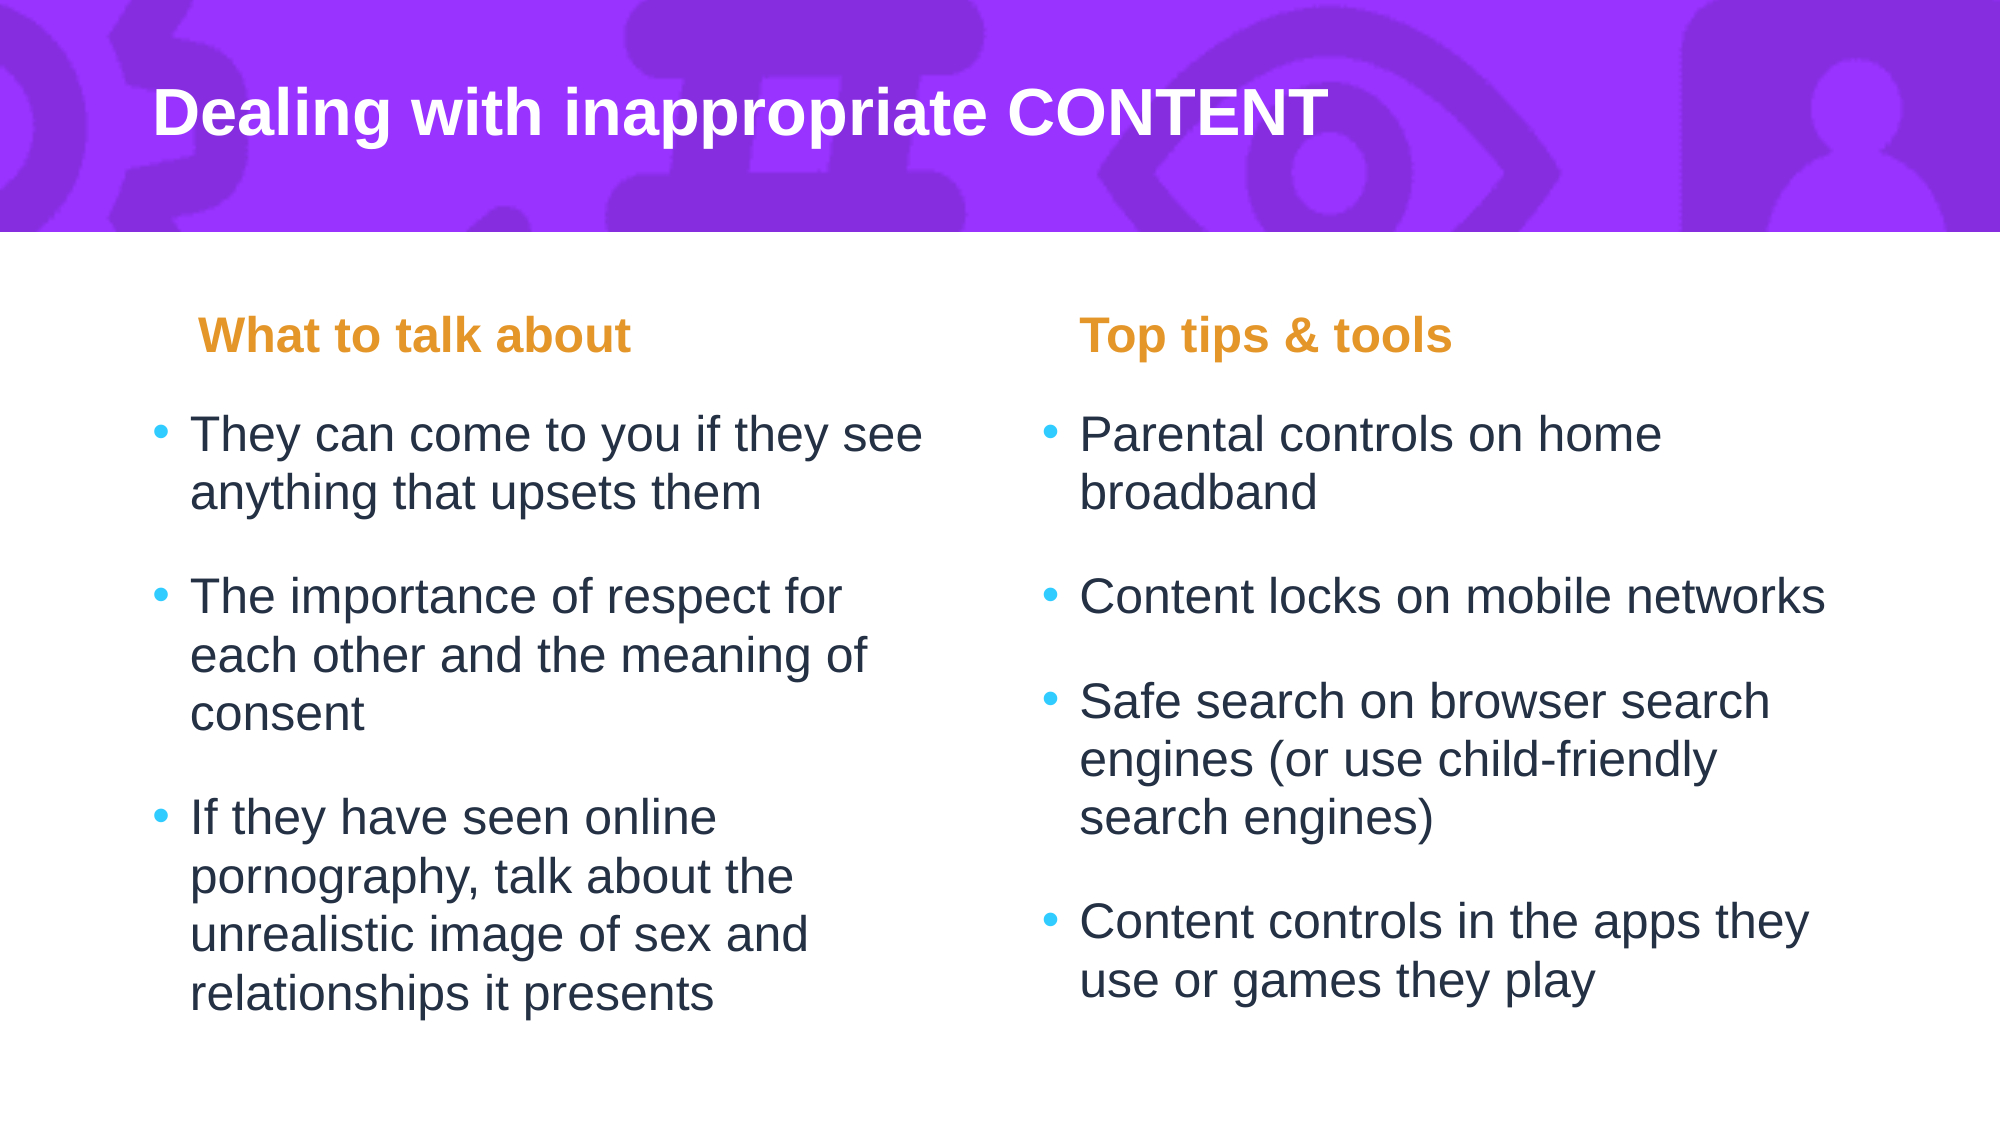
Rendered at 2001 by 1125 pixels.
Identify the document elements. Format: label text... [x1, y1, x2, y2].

text_box Parental controls on home broadband Content locks on mobile networks Safe search on browser search engines (or use child-friendly search engines) Content controls in the apps they use or games they play [1026, 395, 1863, 1080]
list They can come to you if they see anything that upsets them The importance of respect for each other and the meaning of consent If they have seen online pornography, talk about the unrealistic image of sex and relationships it presents [137, 395, 974, 1080]
picture [0, 0, 2000, 233]
text_box What to talk about [183, 296, 674, 377]
text_box Top tips & tools [1064, 296, 1555, 377]
